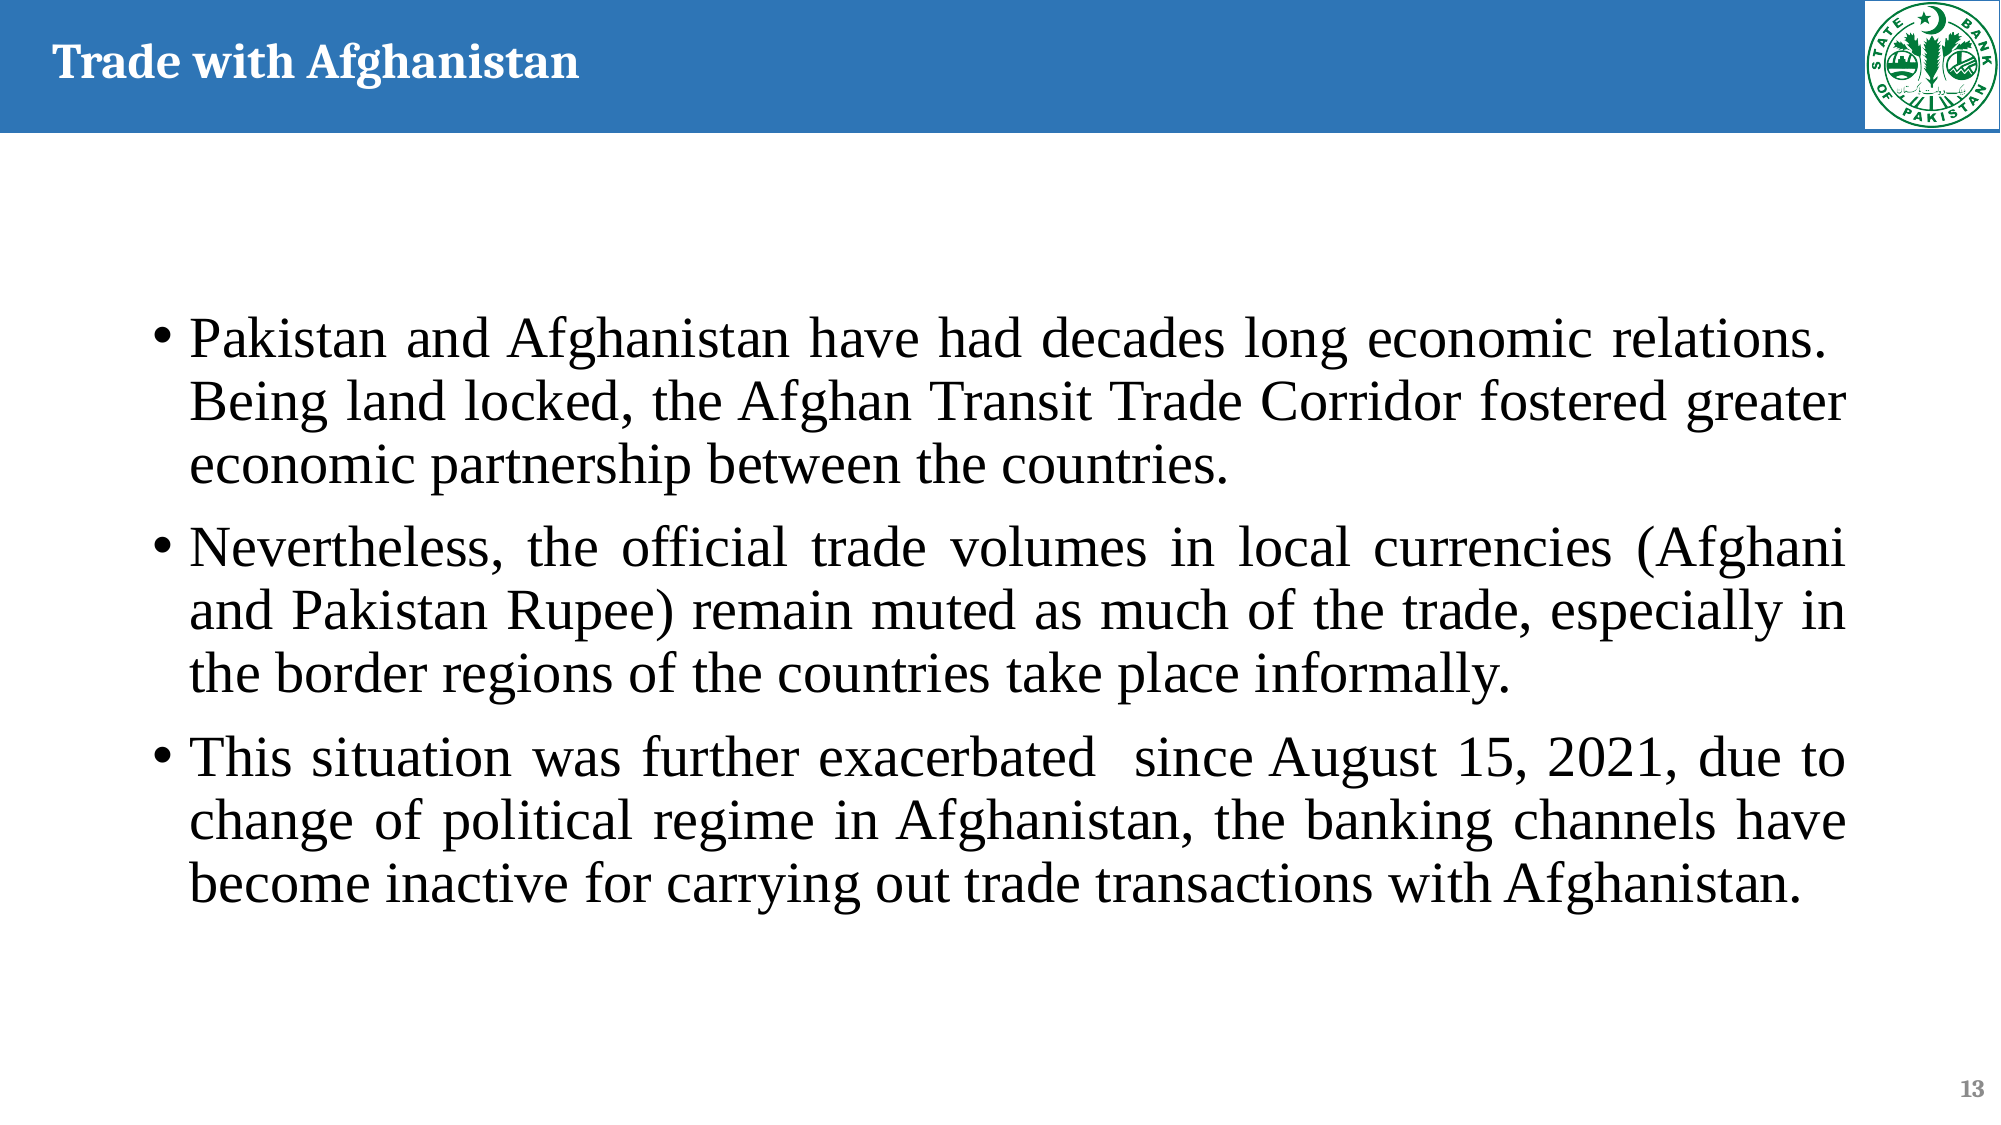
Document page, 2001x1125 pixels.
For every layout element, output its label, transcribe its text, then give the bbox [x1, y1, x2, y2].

text_box Trade with Afghanistan [37, 21, 1875, 97]
picture [1865, 1, 1999, 129]
list Pakistan and Afghanistan have had decades long economic relations. Being land locked, the Afghan Transit Trade Corridor fostered greater economic partnership between the countries. Nevertheless, the official trade volumes in local currencies (Afghani and Pakistan Rupee) remain muted as much of the trade, especially in the border regions of the countries take place informally. This situation was further exacerbated since August 15, 2021, due to change of political regime in Afghanistan, the banking channels have become inactive for carrying out trade transactions with Afghanistan. [137, 299, 1863, 1014]
slide_number 13 [1550, 1058, 2000, 1118]
